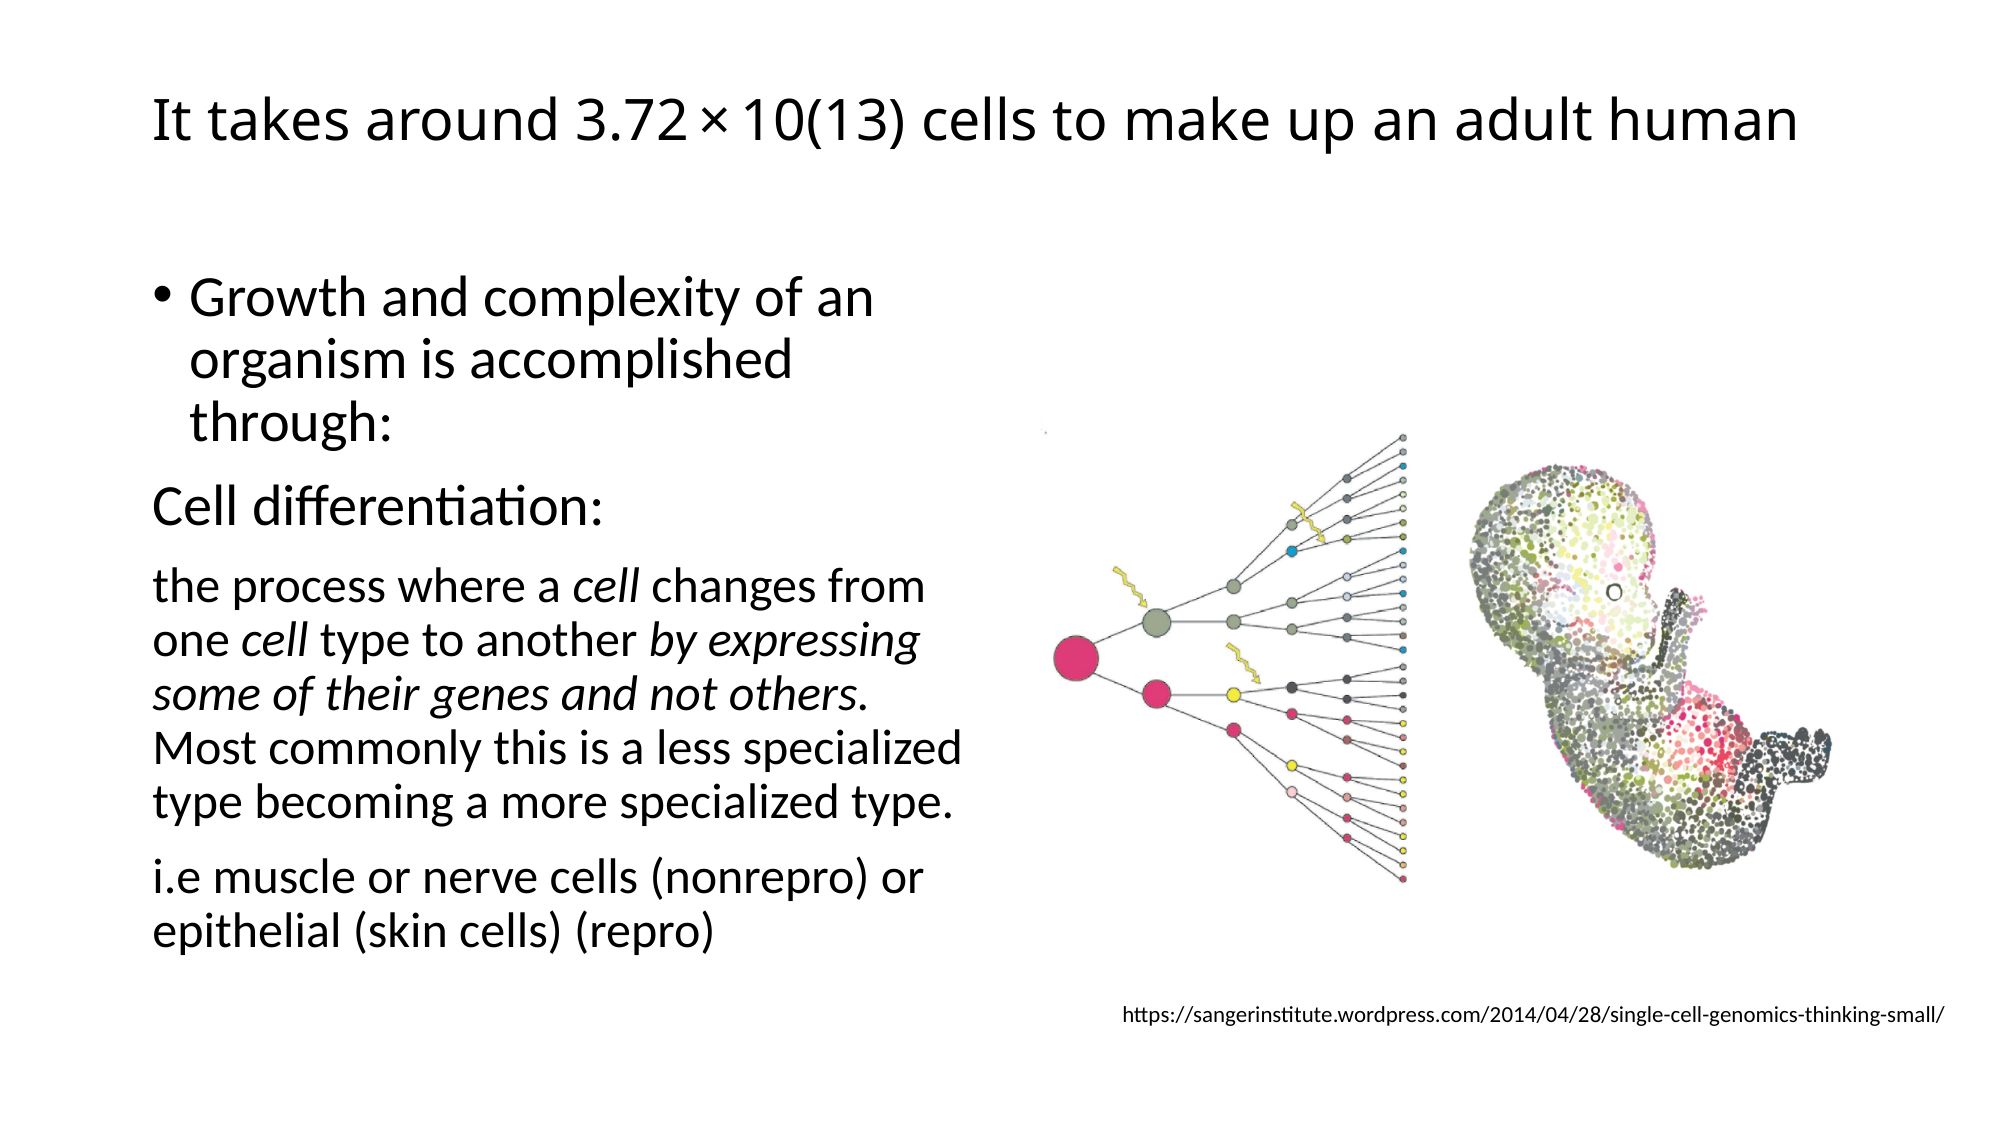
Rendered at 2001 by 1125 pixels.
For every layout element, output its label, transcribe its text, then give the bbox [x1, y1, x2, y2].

list Growth and complexity of an organism is accomplished through: Cell differentiation: the process where a cell changes from one cell type to another by expressing some of their genes and not others. Most commonly this is a less specialized type becoming a more specialized type. i.e muscle or nerve cells (nonrepro) or epithelial (skin cells) (repro) [137, 167, 988, 1014]
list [1012, 398, 1863, 915]
text_box https://sangerinstitute.wordpress.com/2014/04/28/single-cell-genomics-thinking-small/ [1107, 991, 1962, 1034]
title It takes around 3.72 × 10(13) cells to make up an adult human [137, 59, 1863, 184]
